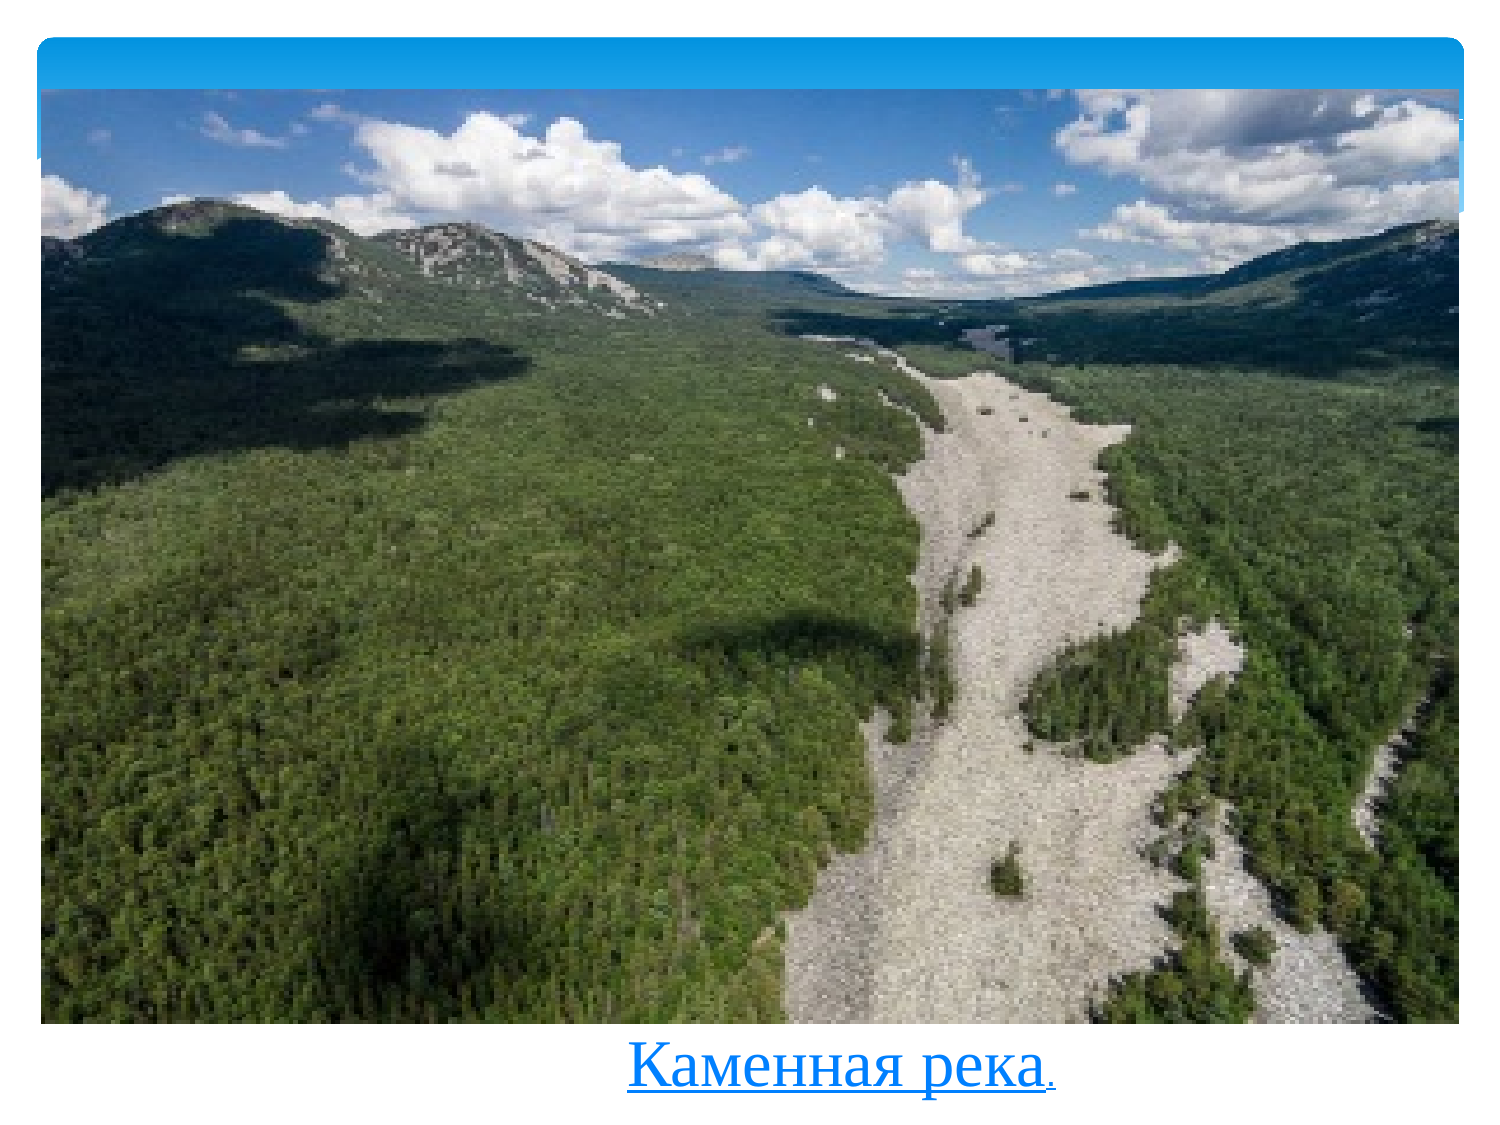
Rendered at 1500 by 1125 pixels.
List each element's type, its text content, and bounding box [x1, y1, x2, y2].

picture [41, 89, 1459, 1024]
text_box Каменная река. [612, 1034, 1072, 1107]
